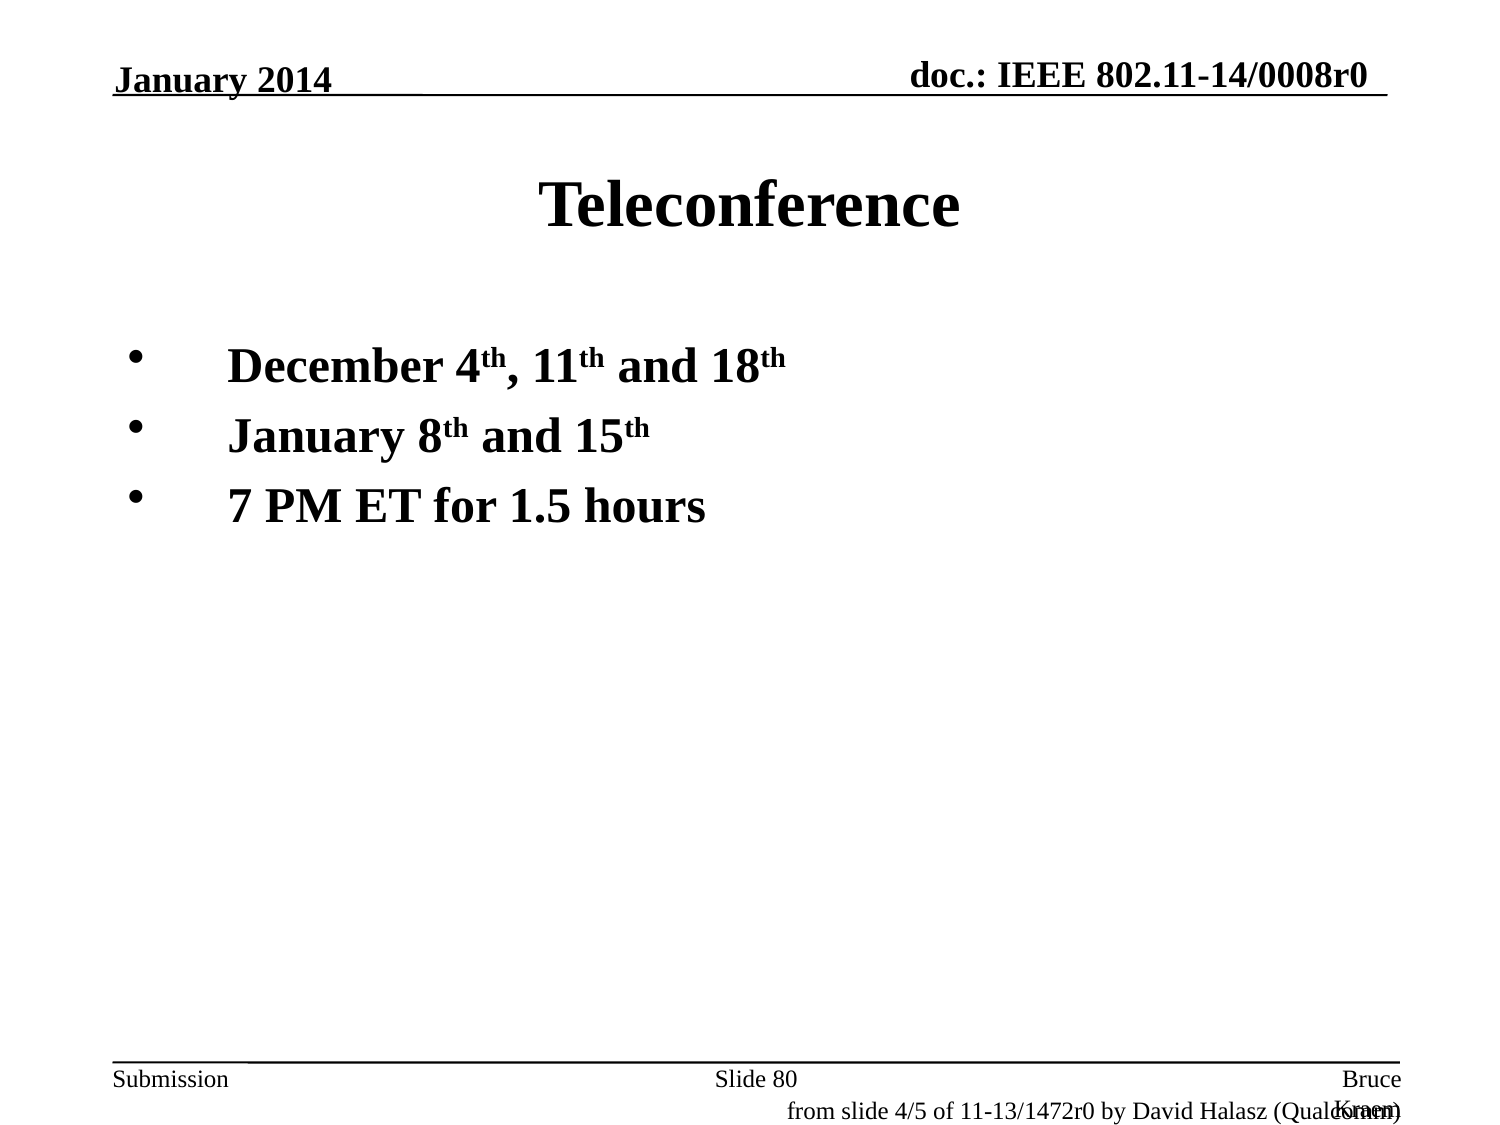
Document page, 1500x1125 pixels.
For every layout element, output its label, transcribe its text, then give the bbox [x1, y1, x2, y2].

text_box from slide 4/5 of 11-13/1472r0 by David Halasz (Qualcomm) [343, 1087, 1417, 1125]
list December 4th, 11th and 18th January 8th and 15th 7 PM ET for 1.5 hours [112, 324, 1388, 1000]
footer Bruce Kraemer, Marvell [1325, 1062, 1402, 1087]
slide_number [114, 54, 374, 100]
title Teleconference [112, 112, 1388, 288]
slide_number Slide 80 [712, 1062, 800, 1087]
